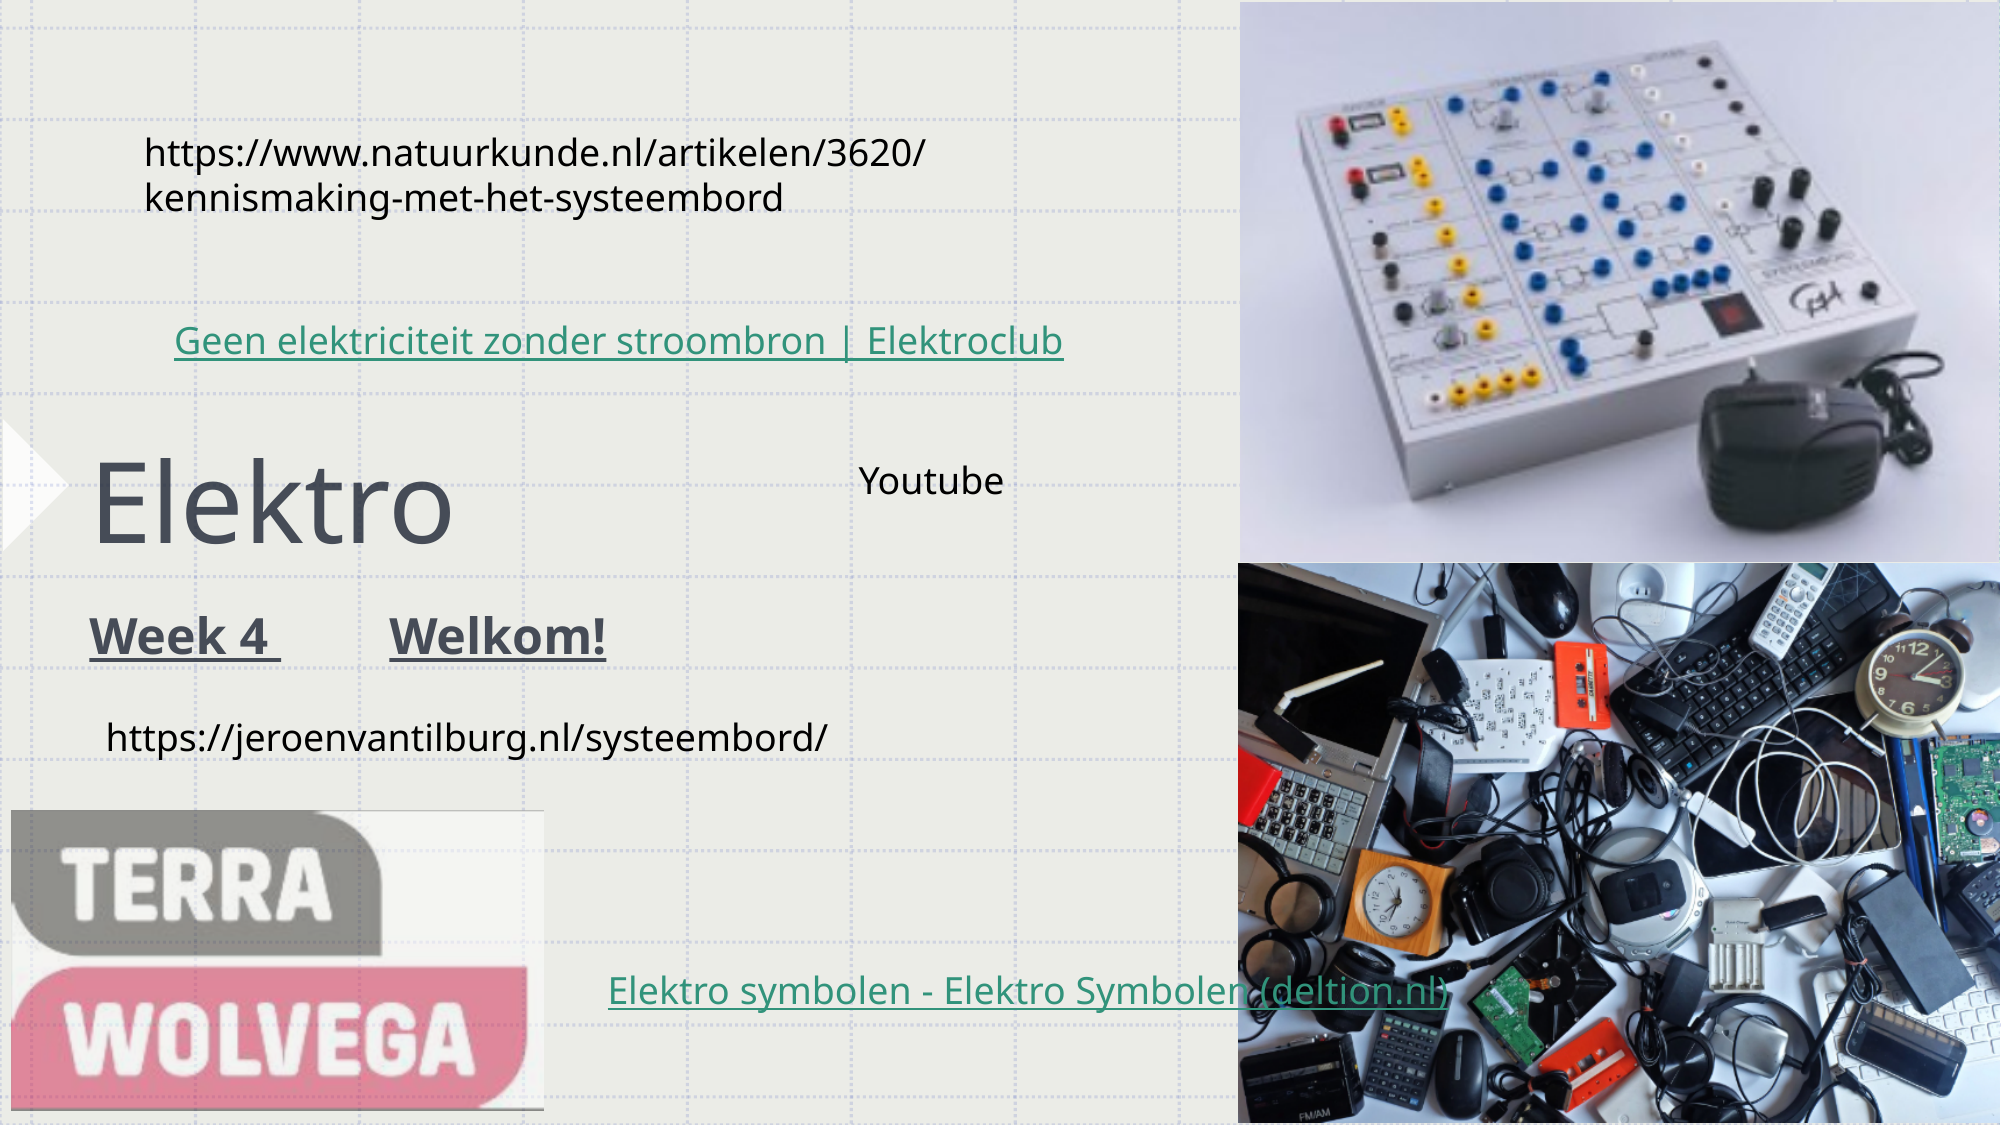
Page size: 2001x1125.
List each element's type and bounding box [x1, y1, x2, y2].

picture [1240, 2, 1999, 562]
text_box [0, 0, 2000, 1125]
picture [11, 810, 544, 1111]
picture [1238, 563, 2000, 1123]
